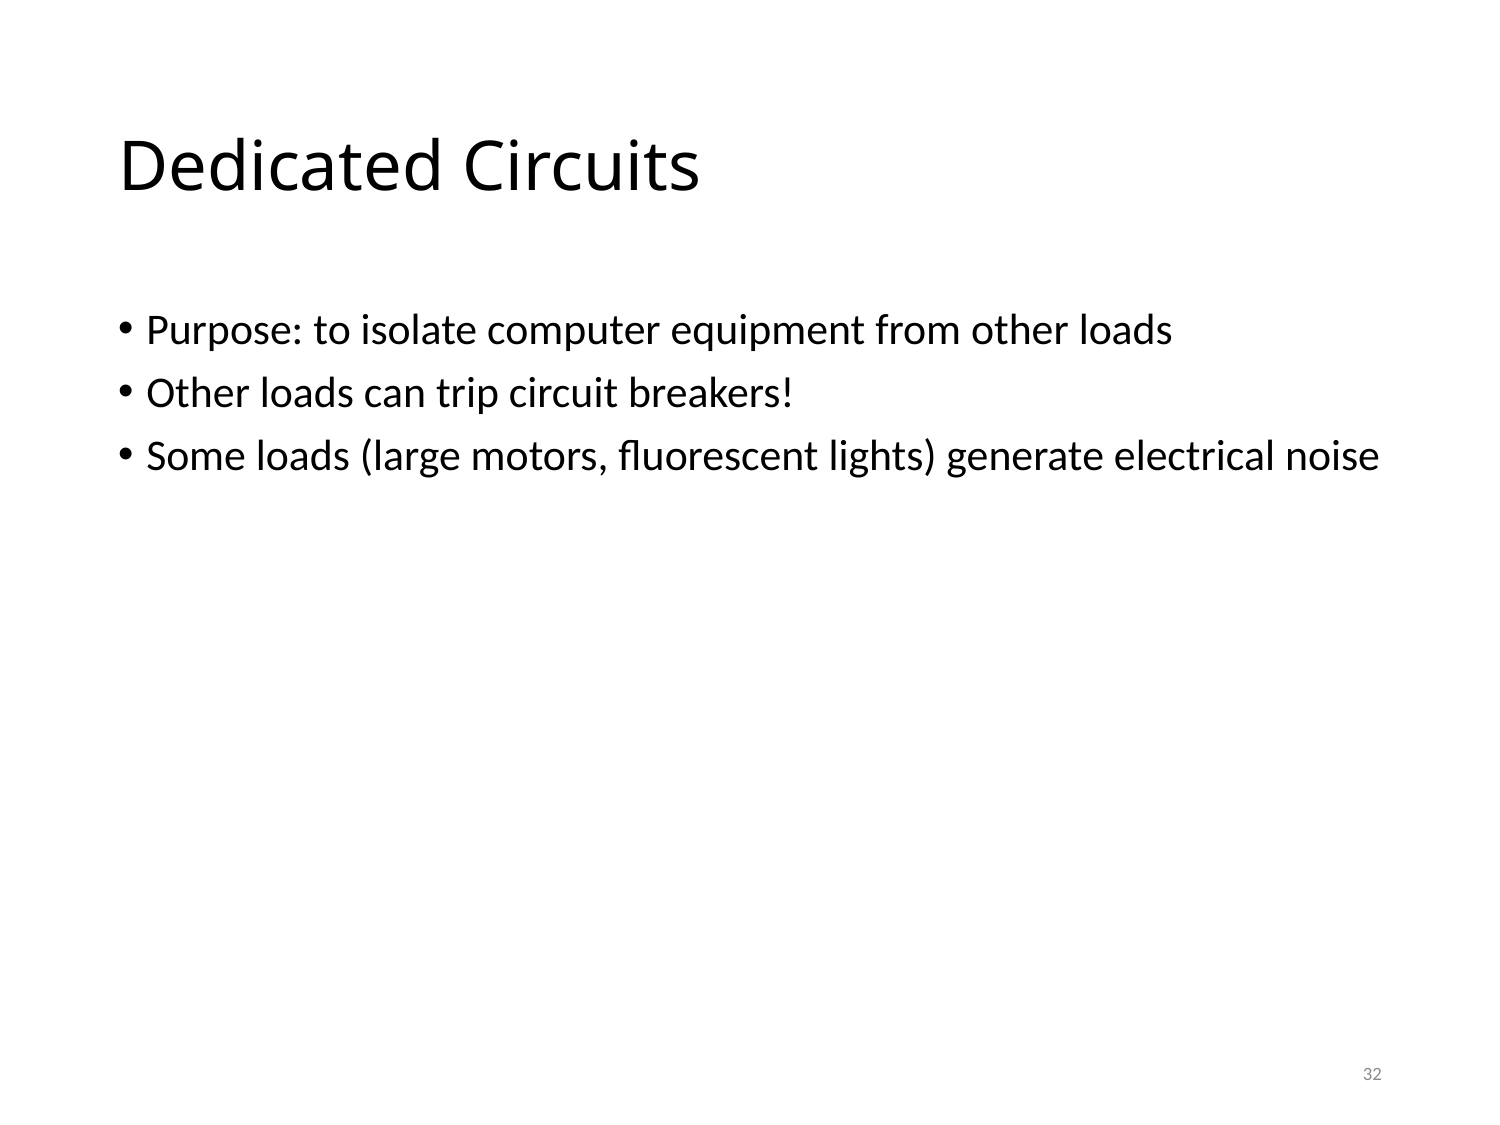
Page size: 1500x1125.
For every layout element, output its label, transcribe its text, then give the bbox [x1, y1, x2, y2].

title Dedicated Circuits [103, 59, 1397, 278]
list Purpose: to isolate computer equipment from other loads Other loads can trip circuit breakers! Some loads (large motors, fluorescent lights) generate electrical noise [103, 299, 1397, 1014]
slide_number 32 [1059, 1042, 1397, 1103]
